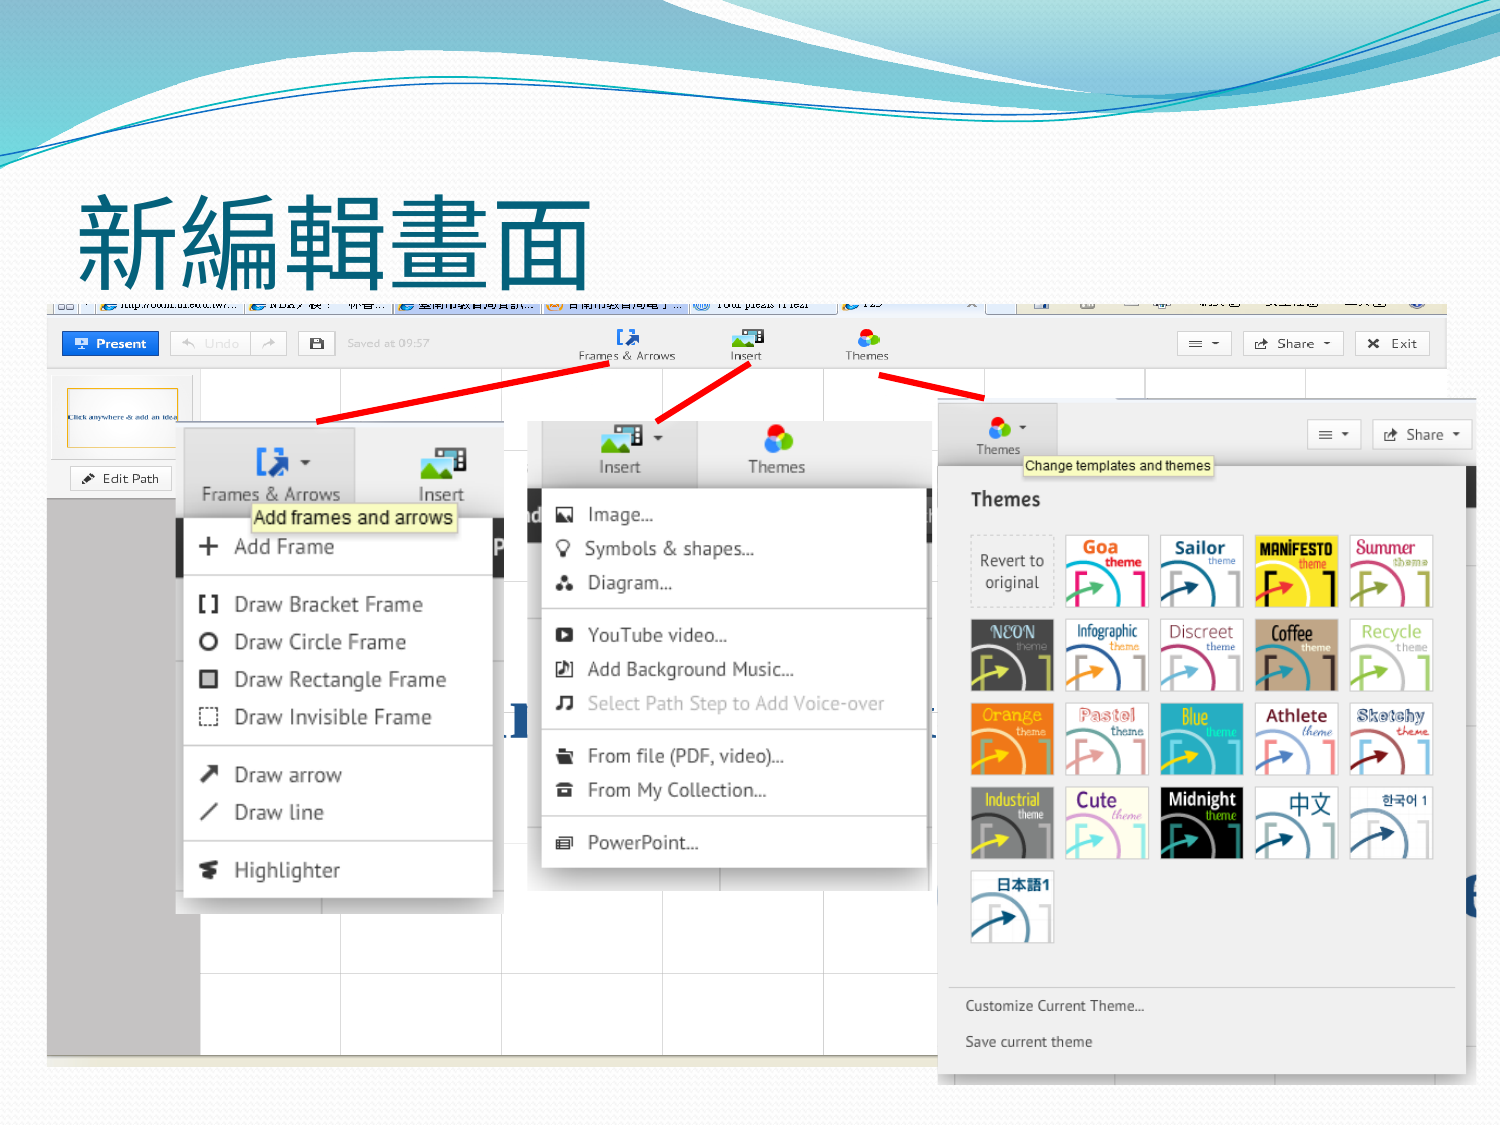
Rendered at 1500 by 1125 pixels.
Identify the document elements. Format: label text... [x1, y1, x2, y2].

title 框架 [505, 429, 937, 1067]
title 新編輯畫面 [74, 115, 1426, 303]
picture [46, 304, 1477, 1085]
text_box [316, 362, 610, 423]
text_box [655, 362, 751, 423]
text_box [878, 374, 985, 399]
